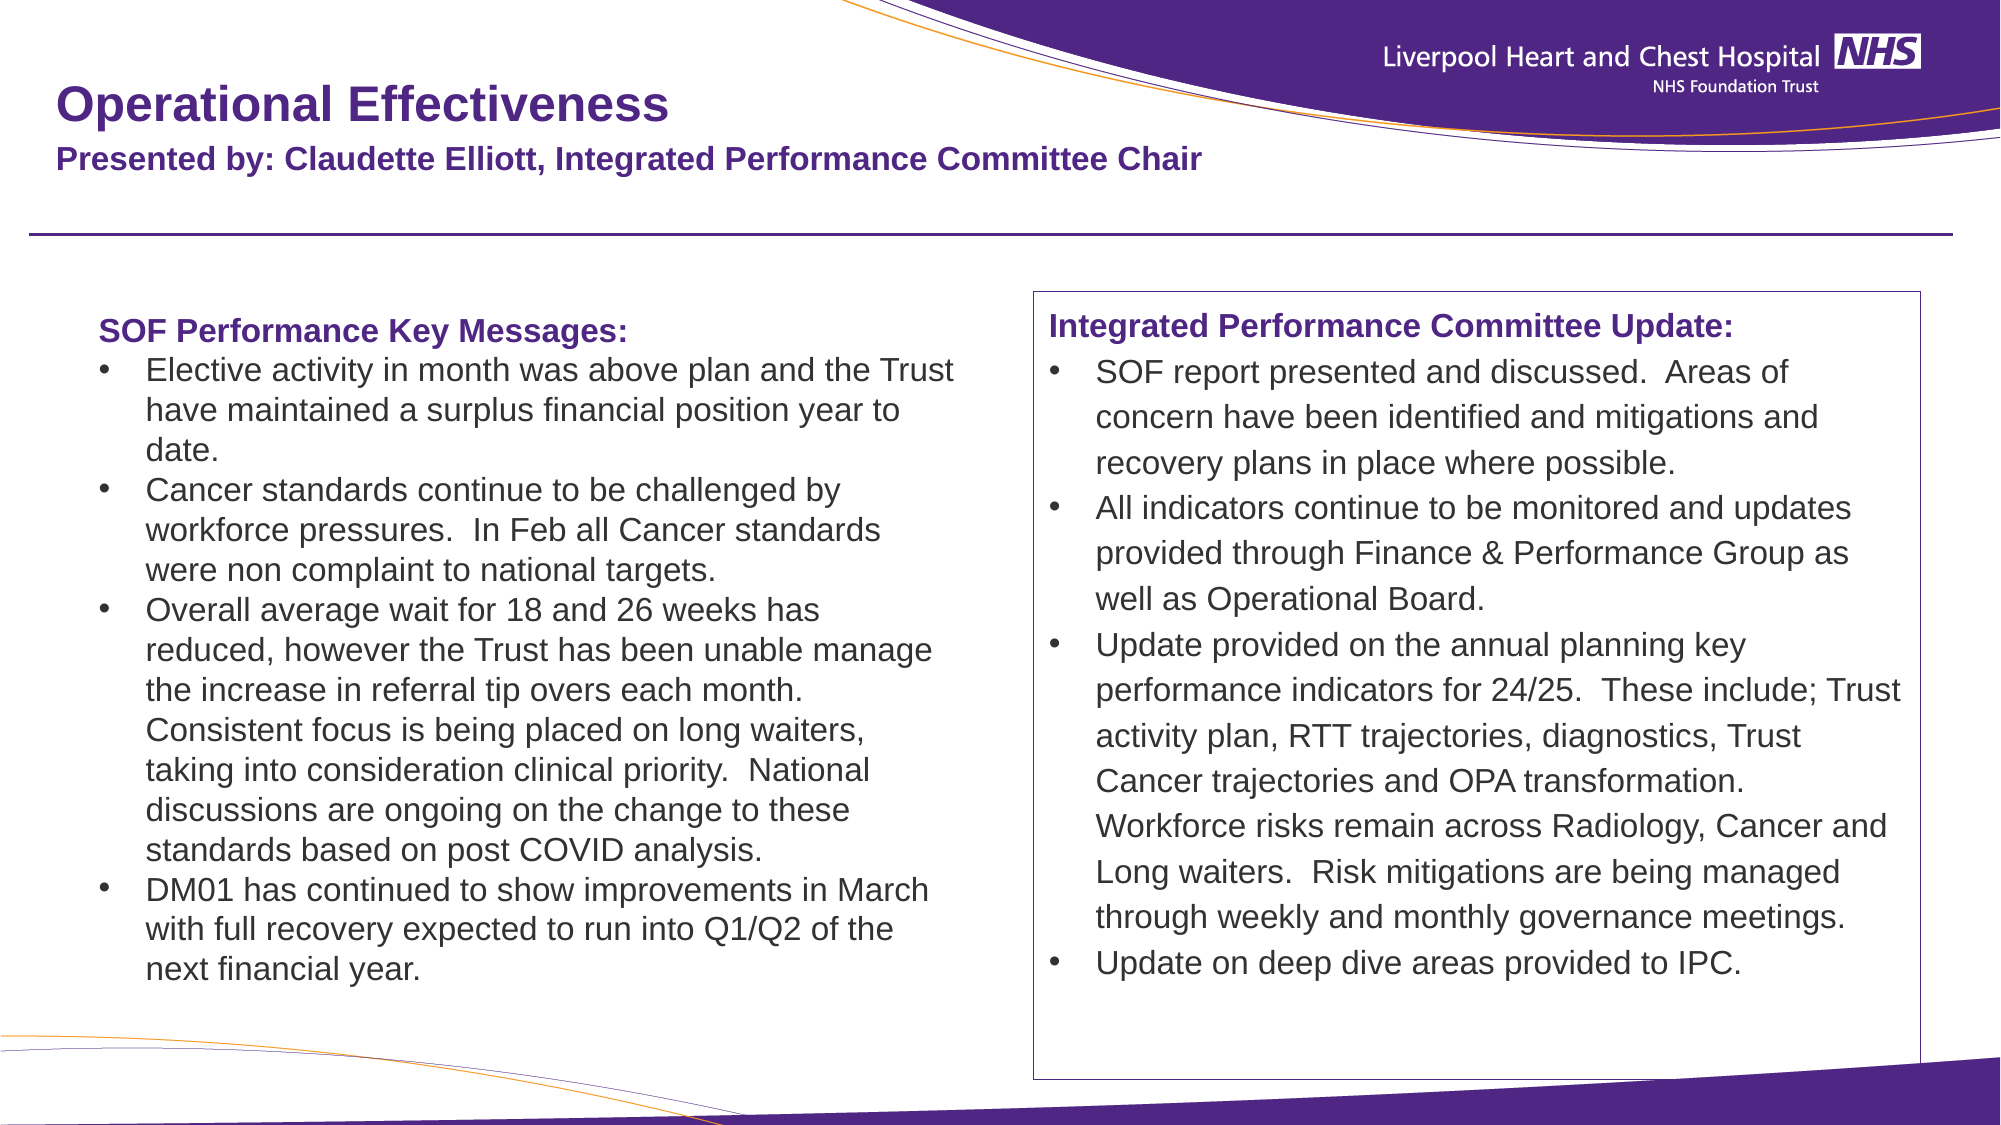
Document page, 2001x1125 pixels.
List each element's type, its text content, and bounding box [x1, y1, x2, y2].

text_box SOF Performance Key Messages: Elective activity in month was above plan and the Trust have maintained a surplus financial position year to date. Cancer standards continue to be challenged by workforce pressures. In Feb all Cancer standards were non complaint to national targets. Overall average wait for 18 and 26 weeks has reduced, however the Trust has been unable manage the increase in referral tip overs each month. Consistent focus is being placed on long waiters, taking into consideration clinical priority. National discussions are ongoing on the change to these standards based on post COVID analysis. DM01 has continued to show improvements in March with full recovery expected to run into Q1/Q2 of the next financial year. [83, 295, 971, 1035]
text_box Integrated Performance Committee Update: SOF report presented and discussed. Areas of concern have been identified and mitigations and recovery plans in place where possible. All indicators continue to be monitored and updates provided through Finance & Performance Group as well as Operational Board. Update provided on the annual planning key performance indicators for 24/25. These include; Trust activity plan, RTT trajectories, diagnostics, Trust Cancer trajectories and OPA transformation. Workforce risks remain across Radiology, Cancer and Long waiters. Risk mitigations are being managed through weekly and monthly governance meetings. Update on deep dive areas provided to IPC. [1033, 291, 1921, 1080]
picture [0, 0, 2001, 1125]
title Operational Effectiveness Presented by: Claudette Elliott, Integrated Performance Committee Chair [40, 46, 1921, 185]
